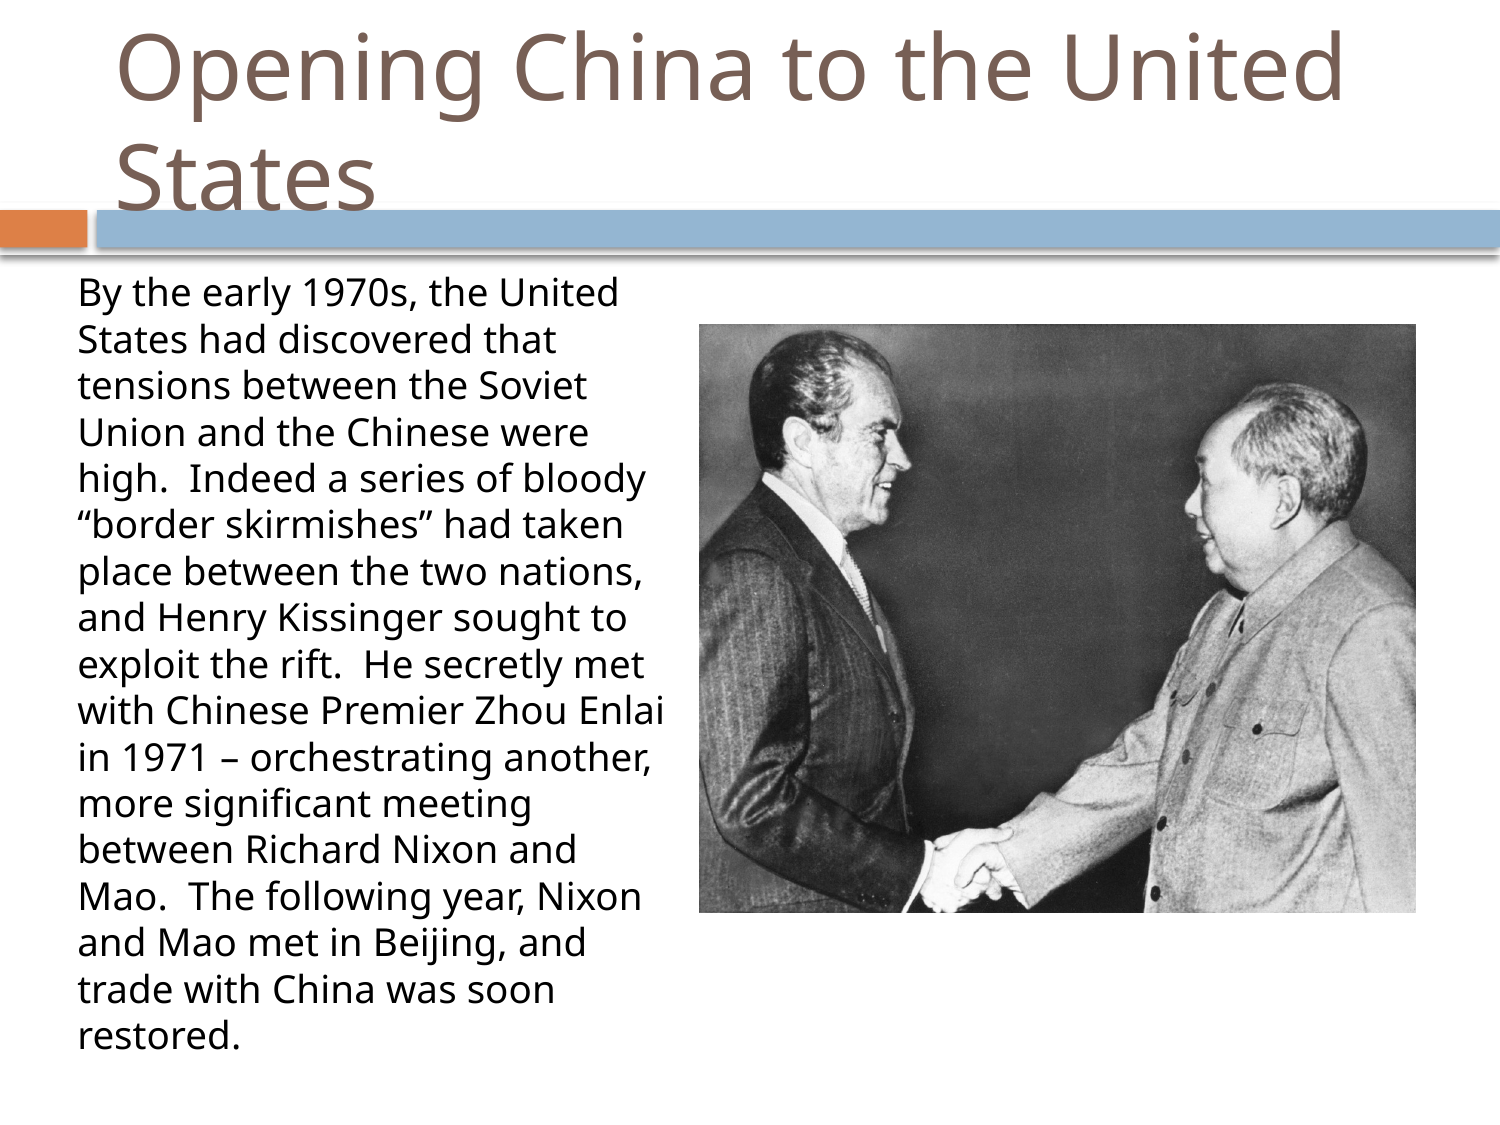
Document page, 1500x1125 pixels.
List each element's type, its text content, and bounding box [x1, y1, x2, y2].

list By the early 1970s, the United States had discovered that tensions between the Soviet Union and the Chinese were high. Indeed a series of bloody “border skirmishes” had taken place between the two nations, and Henry Kissinger sought to exploit the rift. He secretly met with Chinese Premier Zhou Enlai in 1971 – orchestrating another, more significant meeting between Richard Nixon and Mao. The following year, Nixon and Mao met in Beijing, and trade with China was soon restored. [62, 260, 688, 1075]
title Opening China to the United States [99, 37, 1438, 200]
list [699, 324, 1416, 913]
